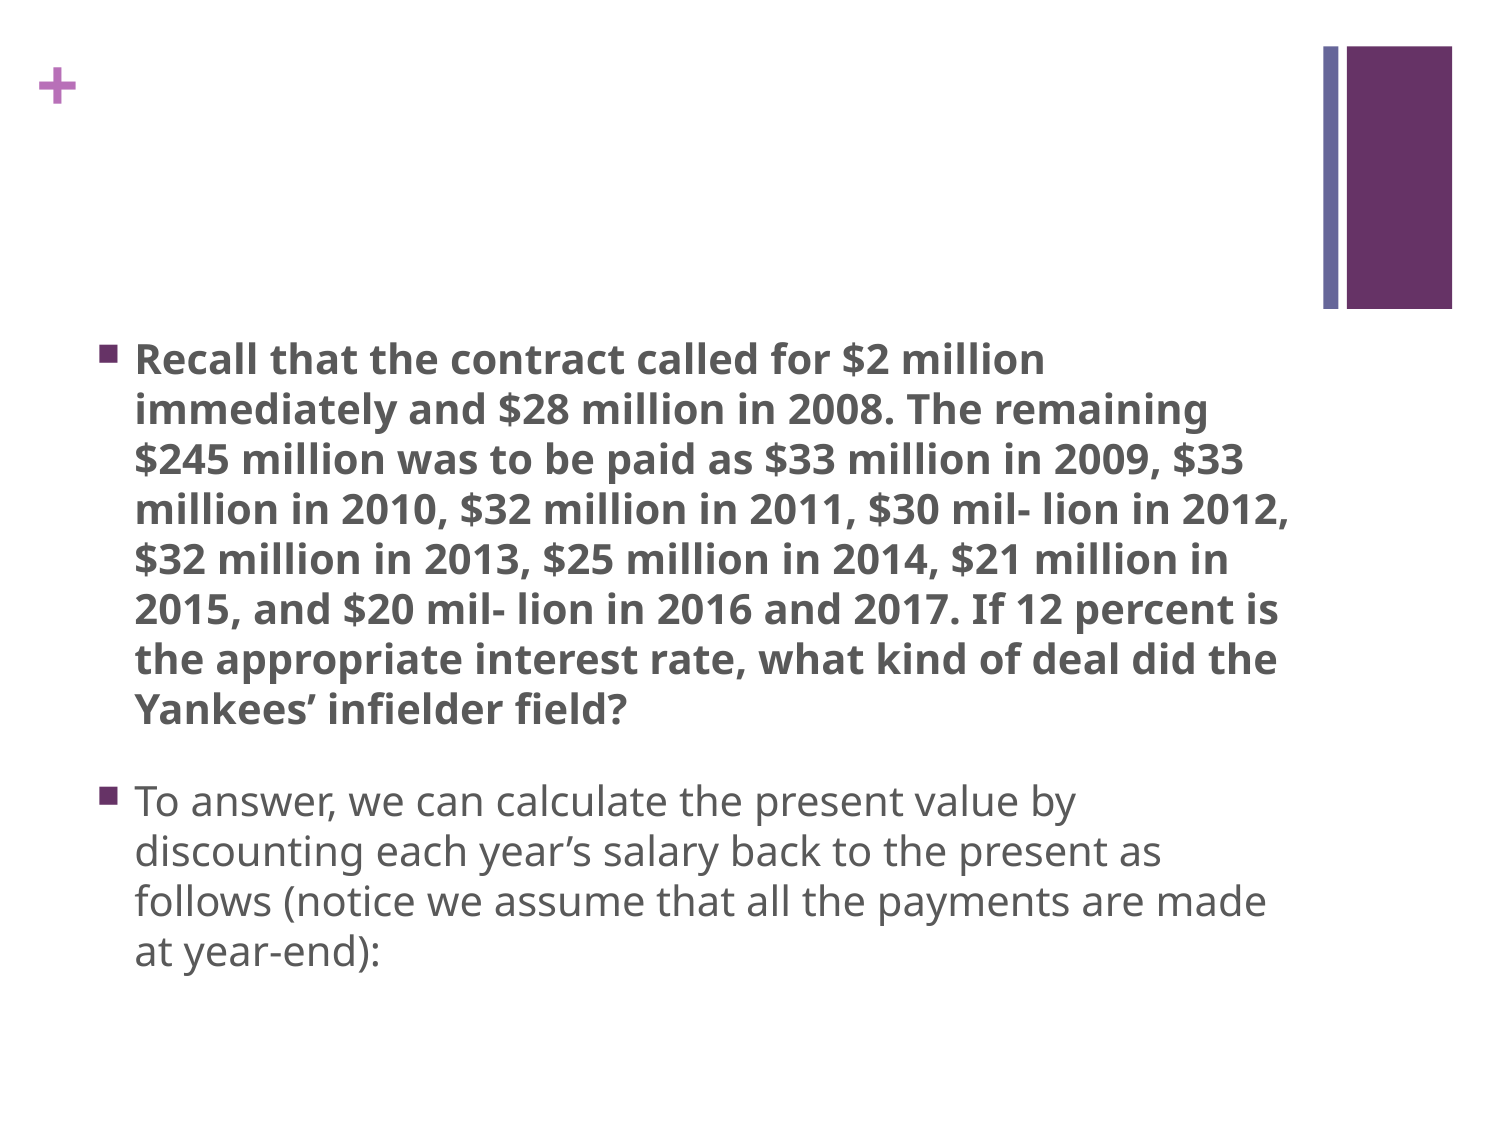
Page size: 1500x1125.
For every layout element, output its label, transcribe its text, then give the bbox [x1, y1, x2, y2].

list Recall that the contract called for $2 million immediately and $28 million in 2008. The remaining $245 million was to be paid as $33 million in 2009, $33 million in 2010, $32 million in 2011, $30 mil- lion in 2012, $32 million in 2013, $25 million in 2014, $21 million in 2015, and $20 mil- lion in 2016 and 2017. If 12 percent is the appropriate interest rate, what kind of deal did the Yankees’ infielder field? To answer, we can calculate the present value by discounting each year’s salary back to the present as follows (notice we assume that all the payments are made at year-end): [81, 324, 1322, 1005]
